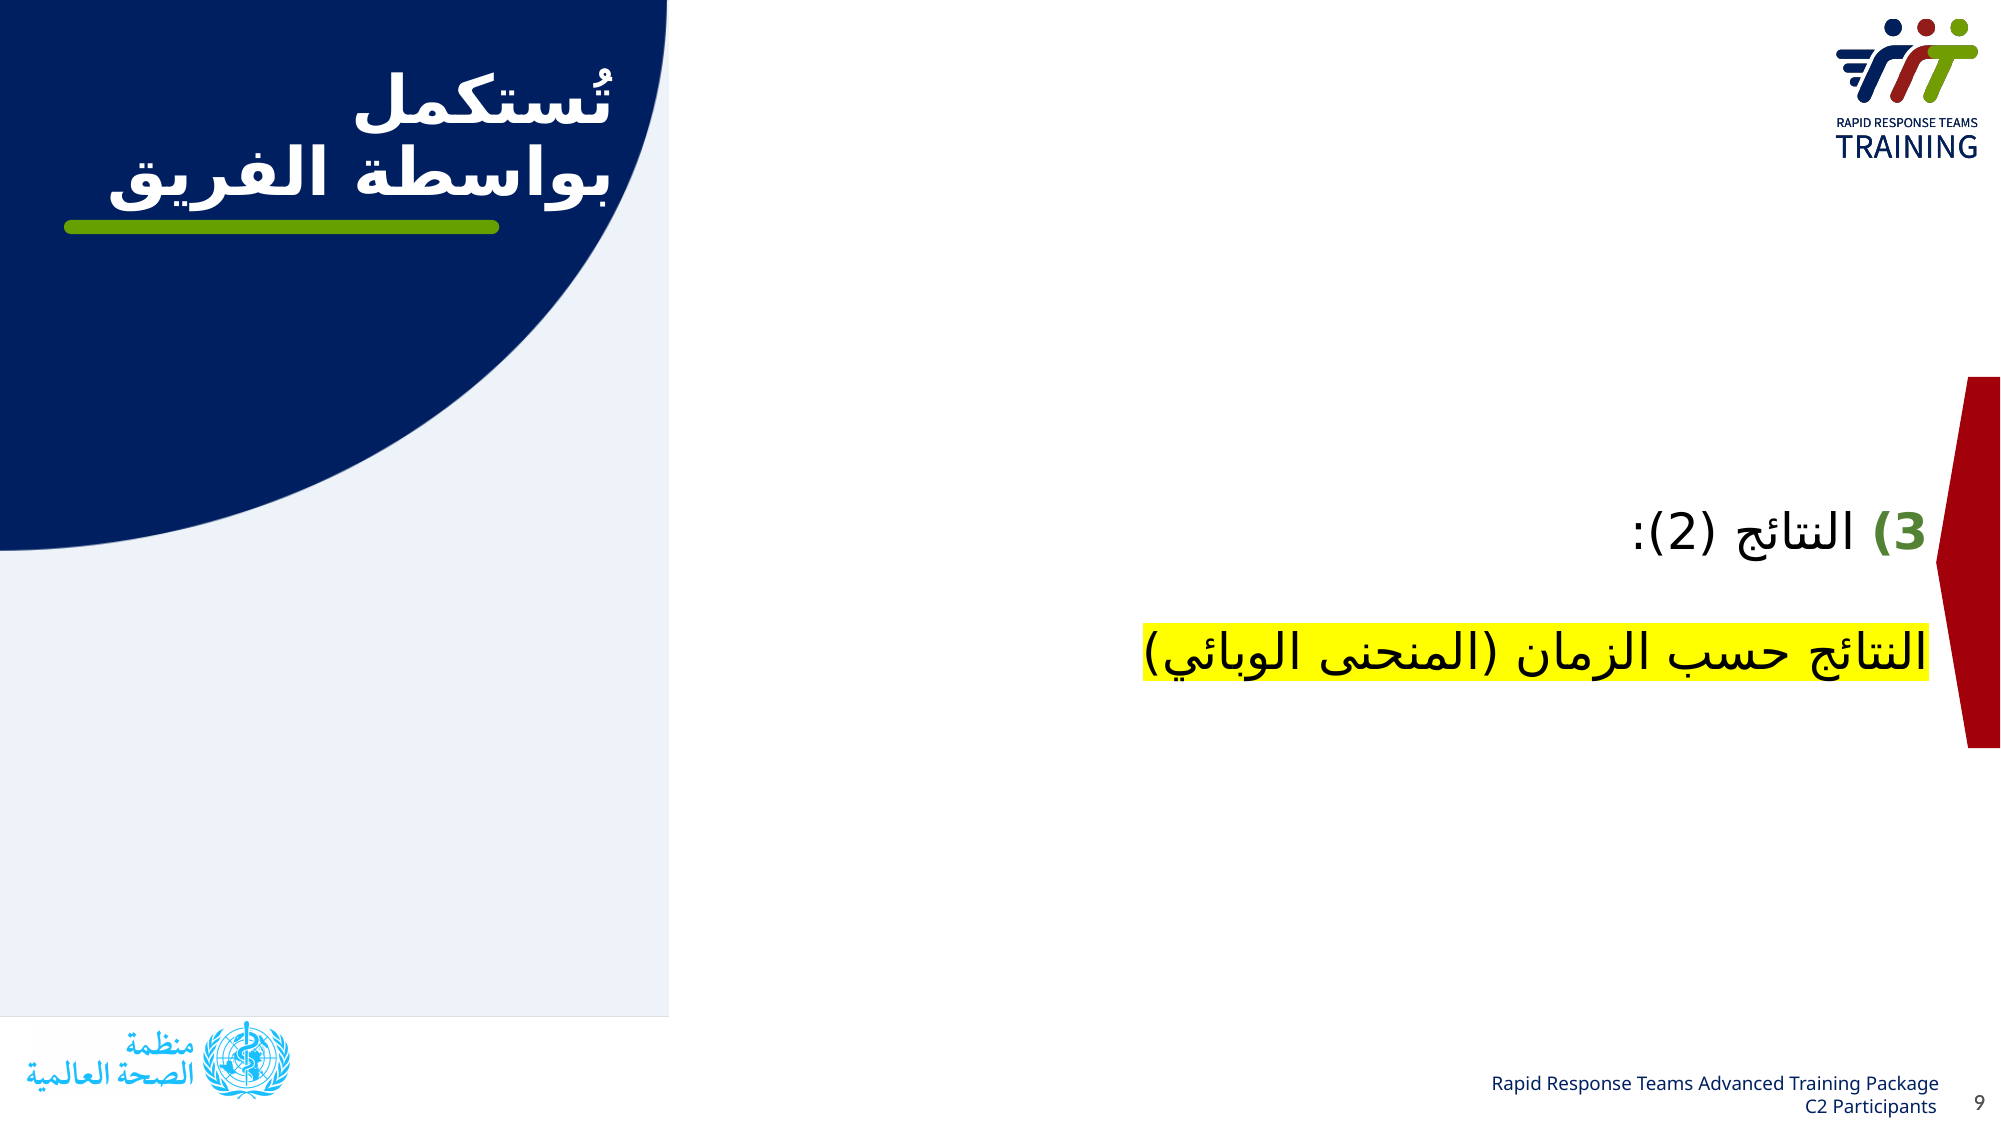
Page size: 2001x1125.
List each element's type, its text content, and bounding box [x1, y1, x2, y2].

list 3) النتائج (2): النتائج حسب الزمان (المنحنى الوبائي) [672, 137, 1937, 1049]
picture [0, 0, 669, 1018]
title تُستكمل بواسطة الفريق [63, 0, 623, 298]
picture [1835, 19, 1978, 167]
picture [27, 1021, 290, 1099]
